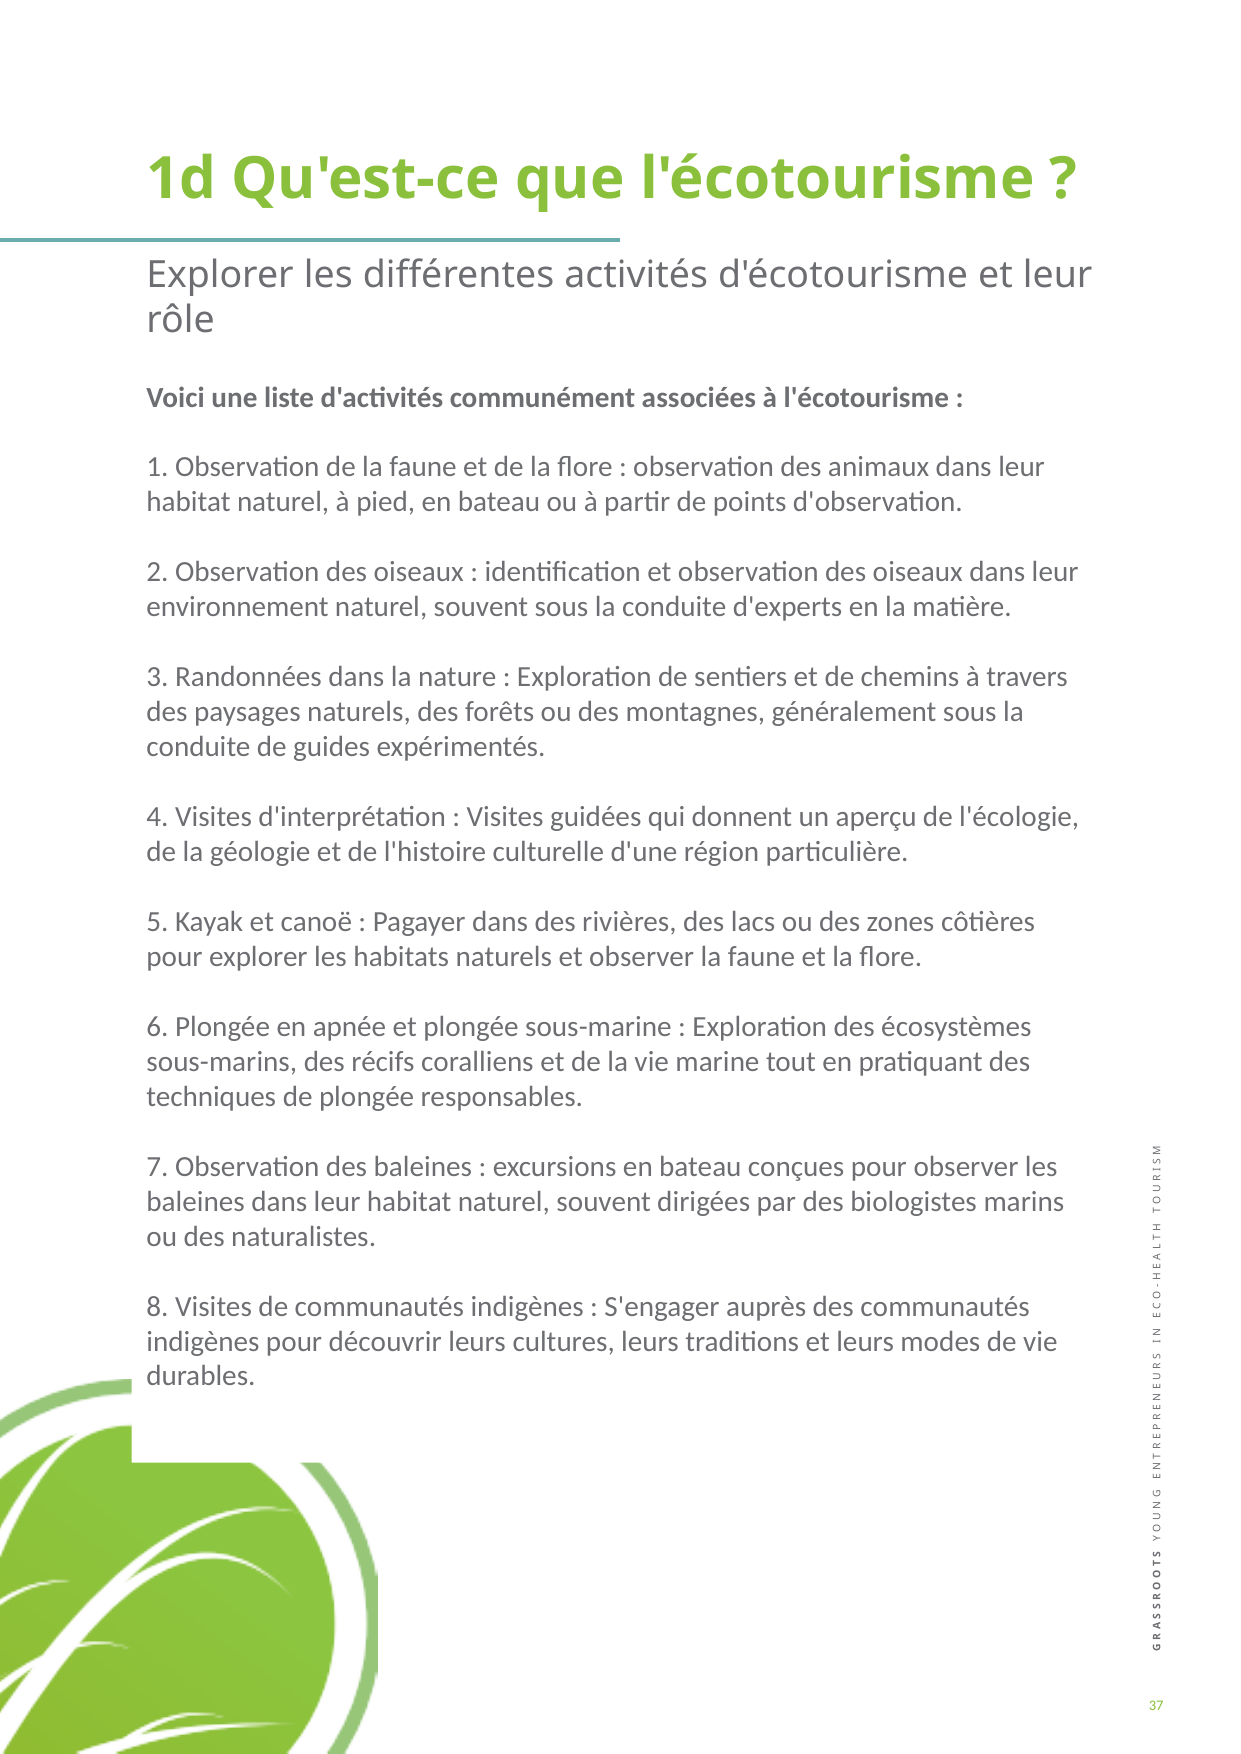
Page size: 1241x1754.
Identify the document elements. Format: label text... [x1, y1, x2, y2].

list Explorer les différentes activités d'écotourisme et leur rôle [131, 242, 1109, 371]
list 1d Qu'est-ce que l'écotourisme ? [131, 132, 1109, 242]
slide_number 37 [1125, 1666, 1187, 1743]
list Voici une liste d'activités communément associées à l'écotourisme : 1. Observation de la faune et de la flore : observation des animaux dans leur habitat naturel, à pied, en bateau ou à partir de points d'observation. 2. Observation des oiseaux : identification et observation des oiseaux dans leur environnement naturel, souvent sous la conduite d'experts en la matière. 3. Randonnées dans la nature : Exploration de sentiers et de chemins à travers des paysages naturels, des forêts ou des montagnes, généralement sous la conduite de guides expérimentés. 4. Visites d'interprétation : Visites guidées qui donnent un aperçu de l'écologie, de la géologie et de l'histoire culturelle d'une région particulière. 5. Kayak et canoë : Pagayer dans des rivières, des lacs ou des zones côtières pour explorer les habitats naturels et observer la faune et la flore. 6. Plongée en apnée et plongée sous-marine : Exploration des écosystèmes sous-marins, des récifs coralliens et de la vie marine tout en pratiquant des techniques de plongée responsables. 7. Observation des baleines : excursions en bateau conçues pour observer les baleines dans leur habitat naturel, souvent dirigées par des biologistes marins ou des naturalistes. 8. Visites de communautés indigènes : S'engager auprès des communautés indigènes pour découvrir leurs cultures, leurs traditions et leurs modes de vie durables. [131, 371, 1109, 1463]
